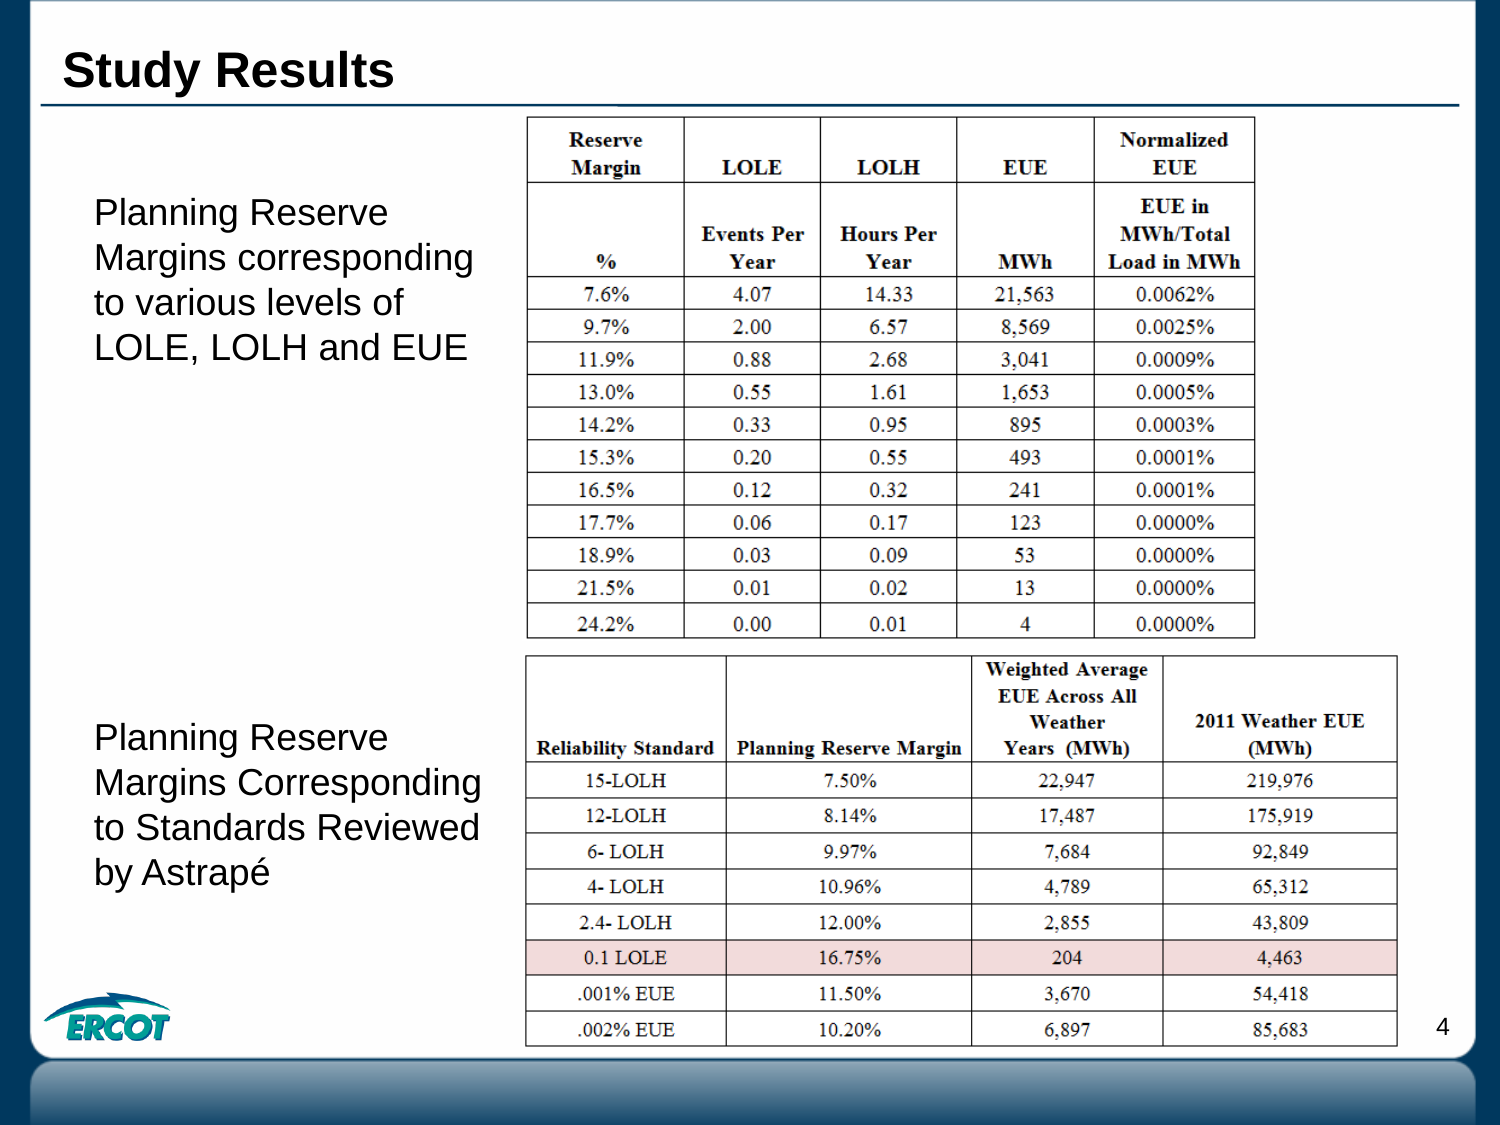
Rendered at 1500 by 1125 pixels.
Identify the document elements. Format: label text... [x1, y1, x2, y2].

text_box Planning Reserve Margins corresponding to various levels of LOLE, LOLH and EUE [86, 180, 521, 376]
slide_number 4 [1099, 995, 1451, 1056]
picture [0, 0, 1500, 1125]
title Study Results [61, 28, 1451, 106]
text_box Planning Reserve Margins Corresponding to Standards Reviewed by Astrapé [86, 705, 521, 901]
